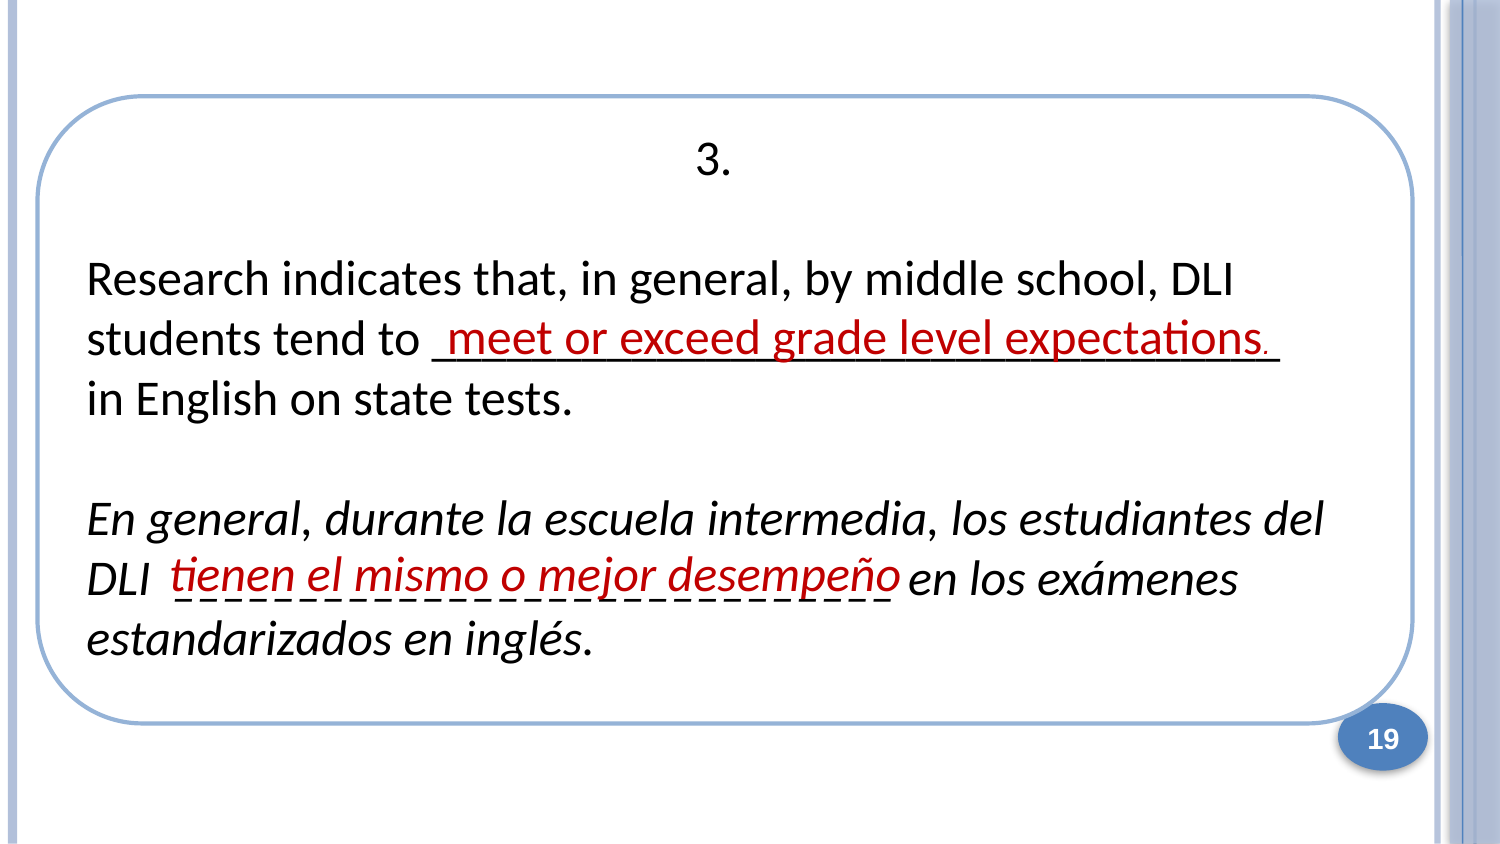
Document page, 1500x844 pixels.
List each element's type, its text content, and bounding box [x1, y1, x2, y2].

text_box meet or exceed grade level expectations. [432, 296, 1287, 372]
text_box . Research shows that all DLI children – regdless of home language –_______. La investigación muestra que todos los niños de DLI, independientemente del idioma que se hable en casa, _______. . Research shows that all DLI children – regardless of home language –_______. La investigación muestra que todos los niños de DLI, independientemente del idioma que se hable en casa, _______. [74, 94, 1376, 118]
text_box 3. Research indicates that, in general, by middle school, DLI students tend to __________________________________ in English on state tests. En general, durante la escuela intermedia, los estudiantes del DLI _____________________________ en los exámenes estandarizados en inglés. [71, 118, 1379, 844]
text_box . Research shows that all DLI children – regdless of home language –_______. La investigación muestra que todos los niños de DLI, independientemente del idioma que se hable en casa, _______. . Research shows that all DLI children – regardless of home language –_______. La investigación muestra que todos los niños de DLI, independientemente del idioma que se hable en casa, _______. [1379, 121, 1415, 699]
slide_number 19 [1379, 705, 1434, 770]
text_box . Research shows that all DLI children – regdless of home language –_______. La investigación muestra que todos los niños de DLI, independientemente del idioma que se hable en casa, _______. . Research shows that all DLI children – regardless of home language –_______. La investigación muestra que todos los niños de DLI, independientemente del idioma que se hable en casa, _______. [35, 121, 71, 699]
text_box tienen el mismo o mejor desempeño [153, 534, 917, 610]
